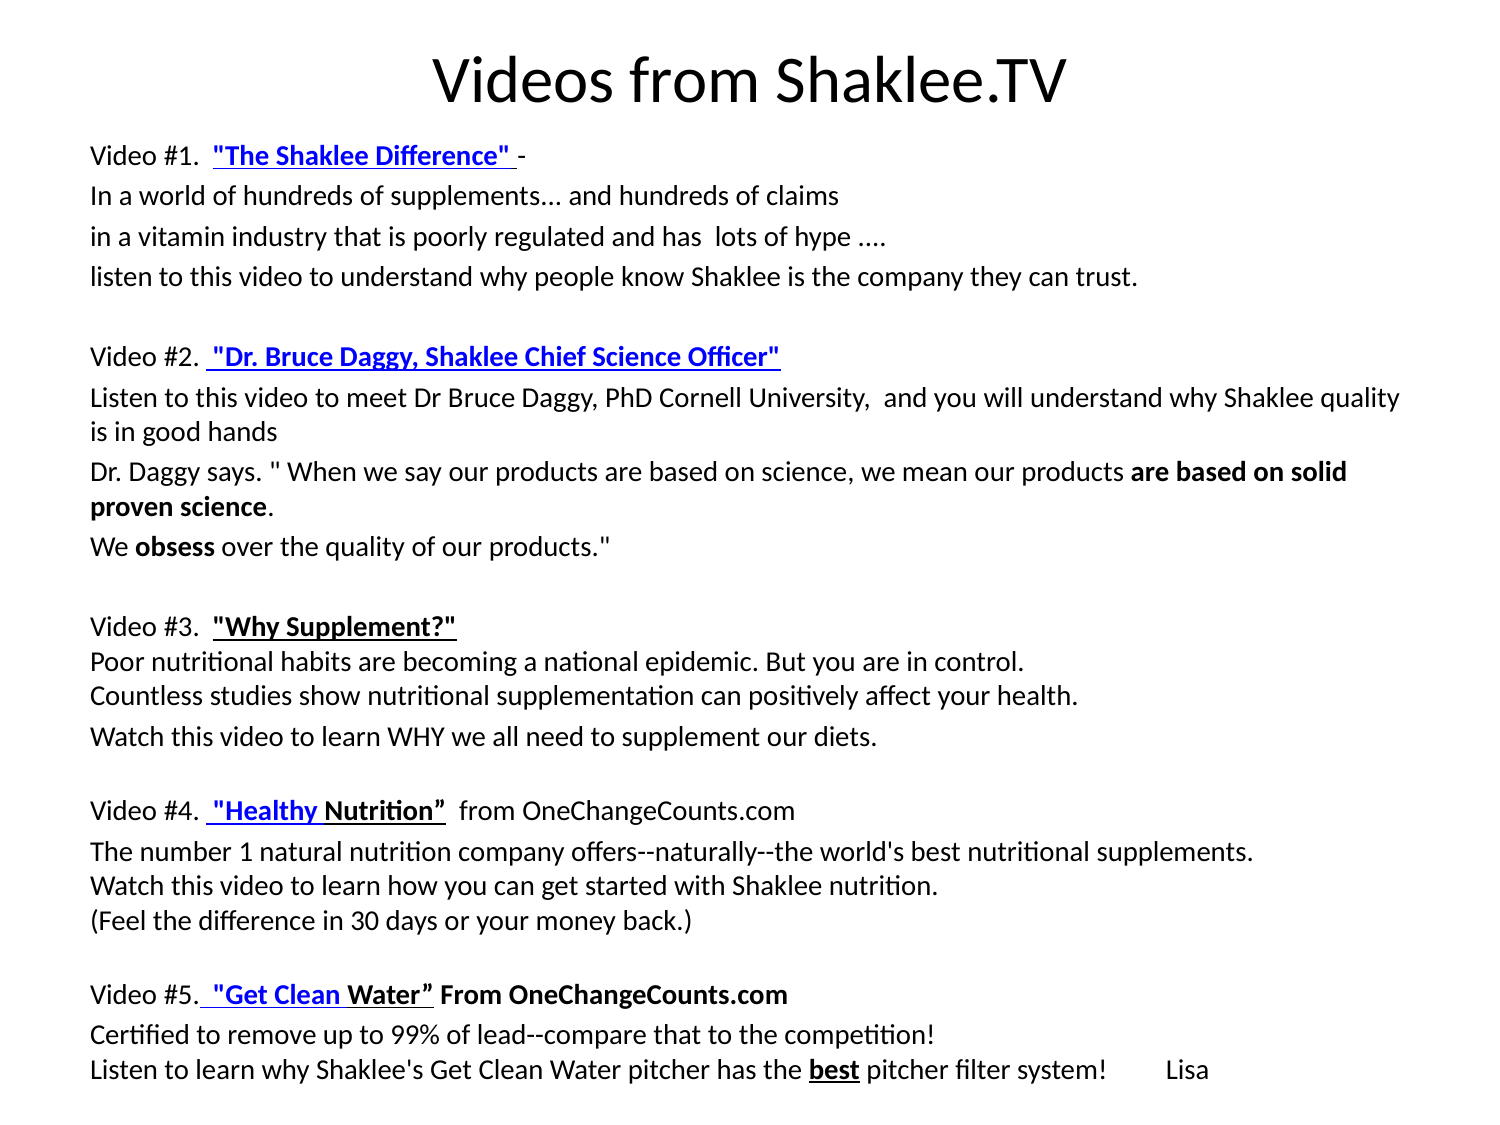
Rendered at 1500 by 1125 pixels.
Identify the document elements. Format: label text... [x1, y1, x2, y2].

list Video #1. "The Shaklee Difference" - In a world of hundreds of supplements... and hundreds of claims in a vitamin industry that is poorly regulated and has lots of hype .... listen to this video to understand why people know Shaklee is the company they can trust. Video #2. "Dr. Bruce Daggy, Shaklee Chief Science Officer" Listen to this video to meet Dr Bruce Daggy, PhD Cornell University, and you will understand why Shaklee quality is in good hands Dr. Daggy says. " When we say our products are based on science, we mean our products are based on solid proven science. We obsess over the quality of our products." Video #3. "Why Supplement?" Poor nutritional habits are becoming a national epidemic. But you are in control. Countless studies show nutritional supplementation can positively affect your health. Watch this video to learn WHY we all need to supplement our diets. Video #4. "Healthy Nutrition” from OneChangeCounts.com The number 1 natural nutrition company offers--naturally--the world's best nutritional supplements. Watch this video to learn how you can get started with Shaklee nutrition. (Feel the difference in 30 days or your money back.) Video #5. "Get Clean Water” From OneChangeCounts.com Certified to remove up to 99% of lead--compare that to the competition! Listen to learn why Shaklee's Get Clean Water pitcher has the best pitcher filter system! Lisa [75, 129, 1425, 1099]
title Videos from Shaklee.TV [75, 45, 1425, 108]
